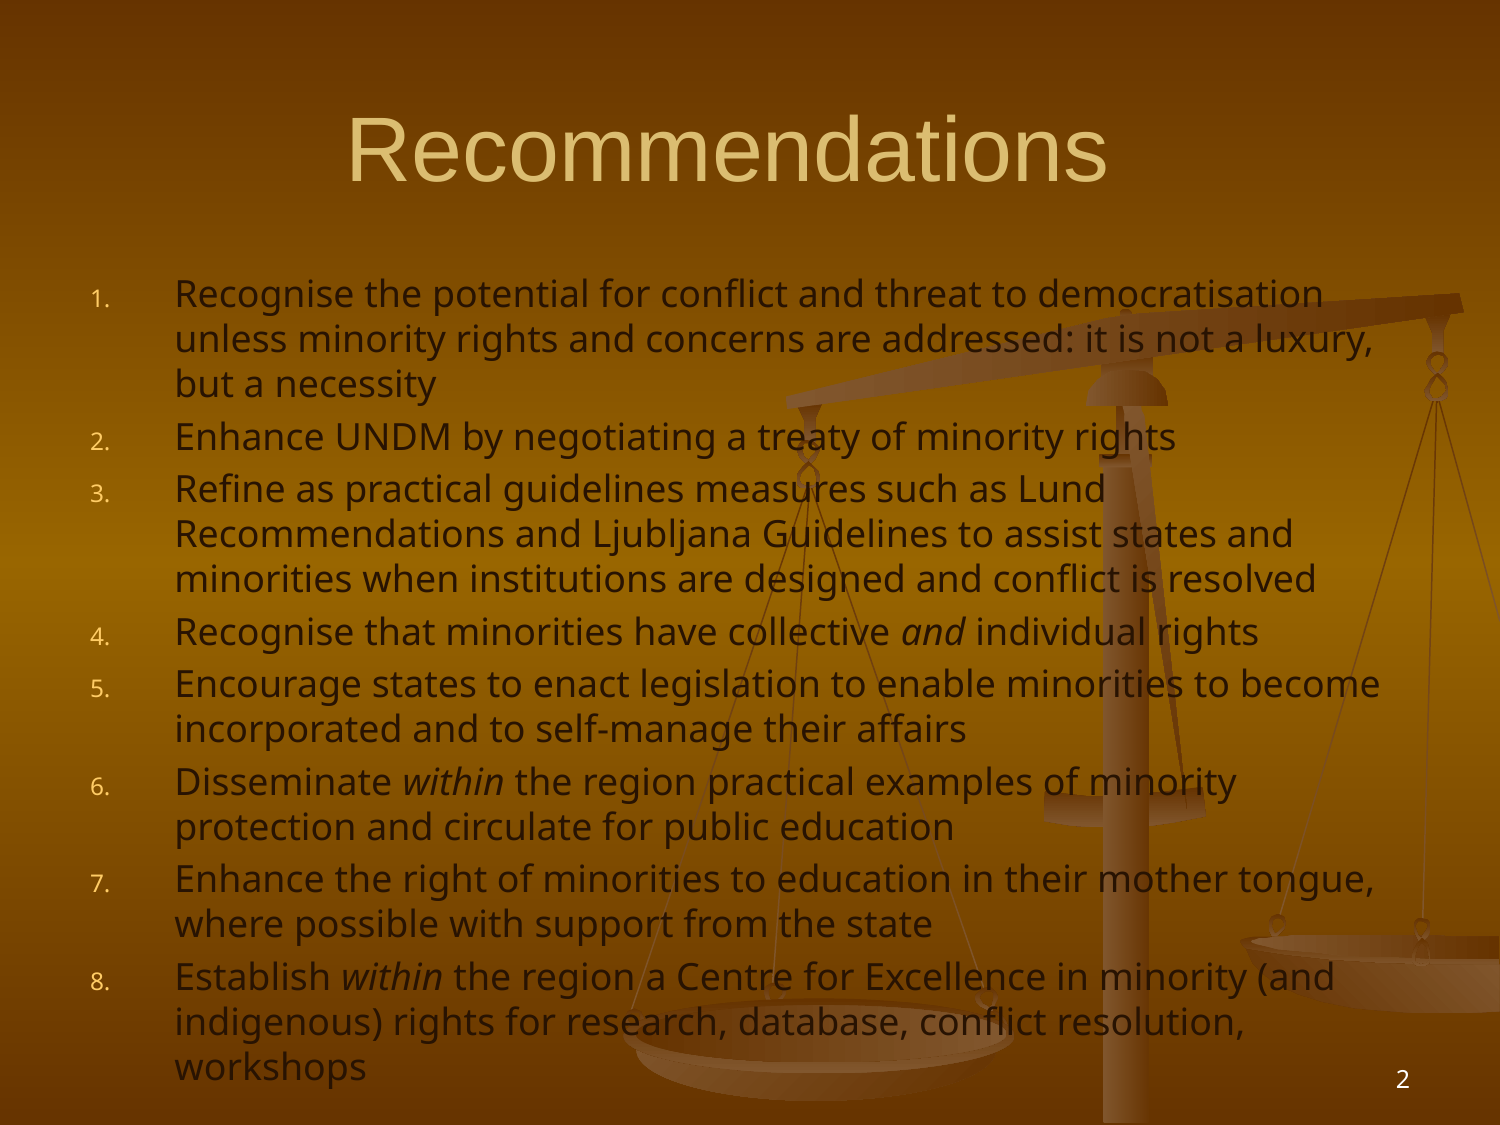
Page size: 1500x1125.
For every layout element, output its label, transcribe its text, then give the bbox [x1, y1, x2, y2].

slide_number 2 [1074, 1029, 1425, 1105]
list Recognise the potential for conflict and threat to democratisation unless minority rights and concerns are addressed: it is not a luxury, but a necessity Enhance UNDM by negotiating a treaty of minority rights Refine as practical guidelines measures such as Lund Recommendations and Ljubljana Guidelines to assist states and minorities when institutions are designed and conflict is resolved Recognise that minorities have collective and individual rights Encourage states to enact legislation to enable minorities to become incorporated and to self-manage their affairs Disseminate within the region practical examples of minority protection and circulate for public education Enhance the right of minorities to education in their mother tongue, where possible with support from the state Establish within the region a Centre for Excellence in minority (and indigenous) rights for research, database, conflict resolution, workshops [75, 262, 1425, 1006]
title Recommendations [53, 50, 1404, 239]
